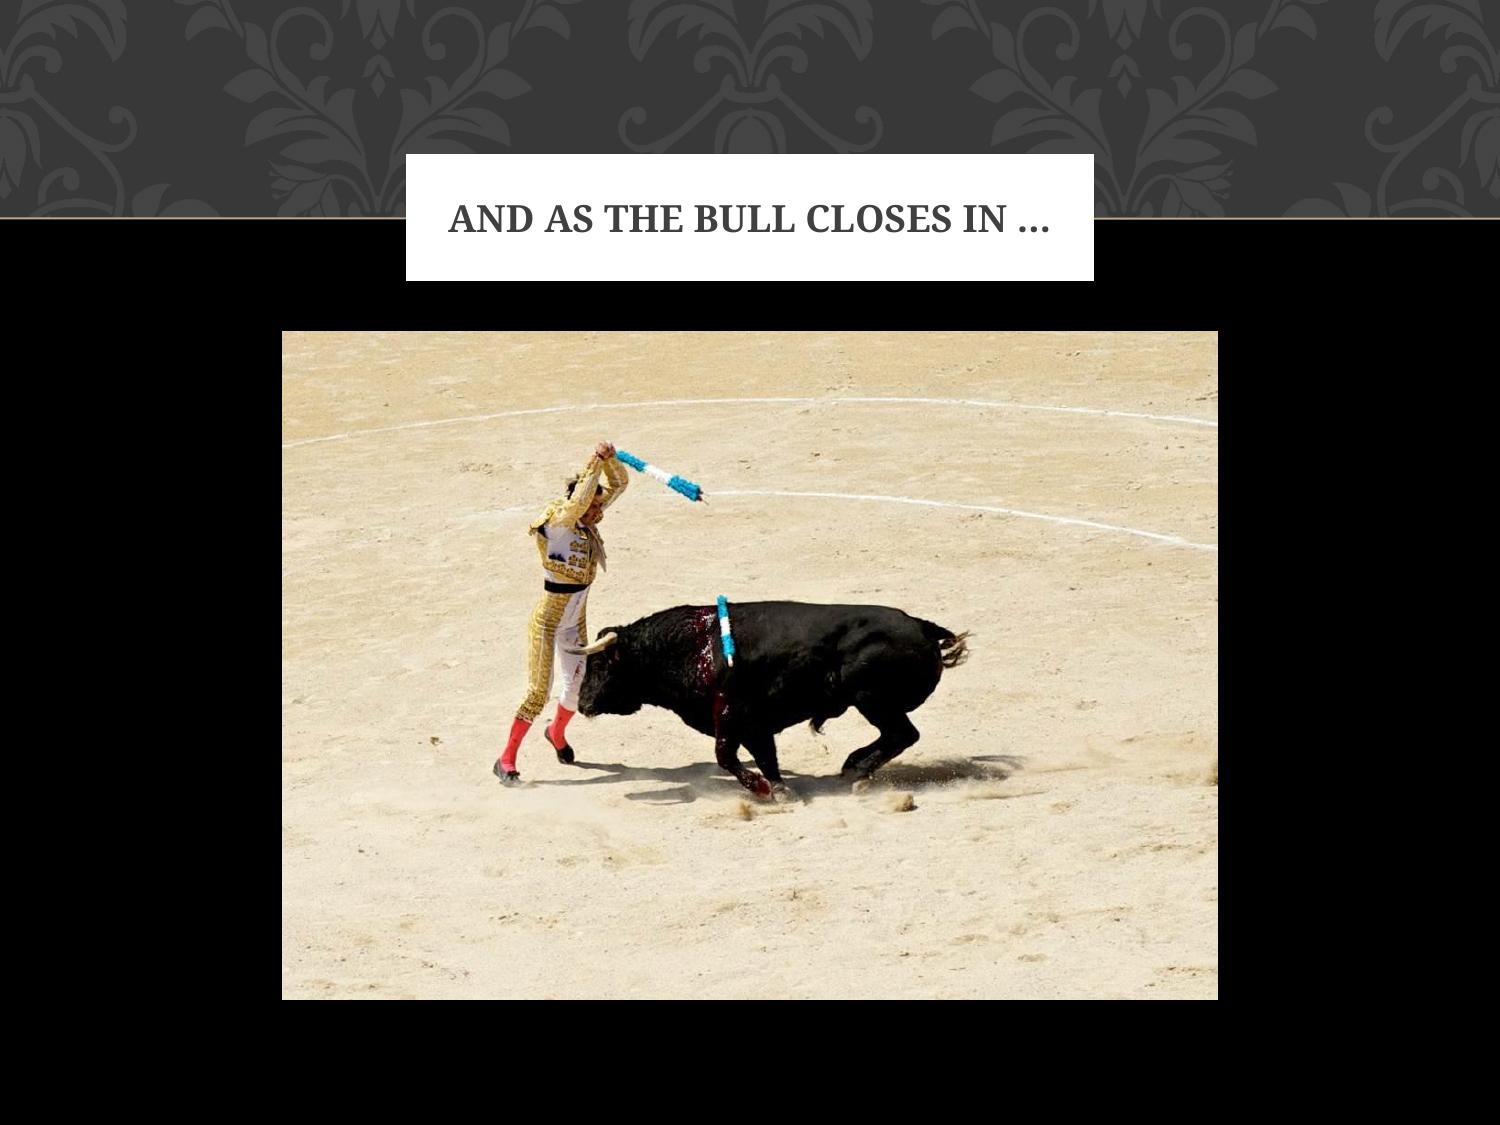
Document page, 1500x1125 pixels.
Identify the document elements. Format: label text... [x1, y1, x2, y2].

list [281, 331, 1219, 1001]
title And as the bull closes in … [406, 154, 1094, 281]
